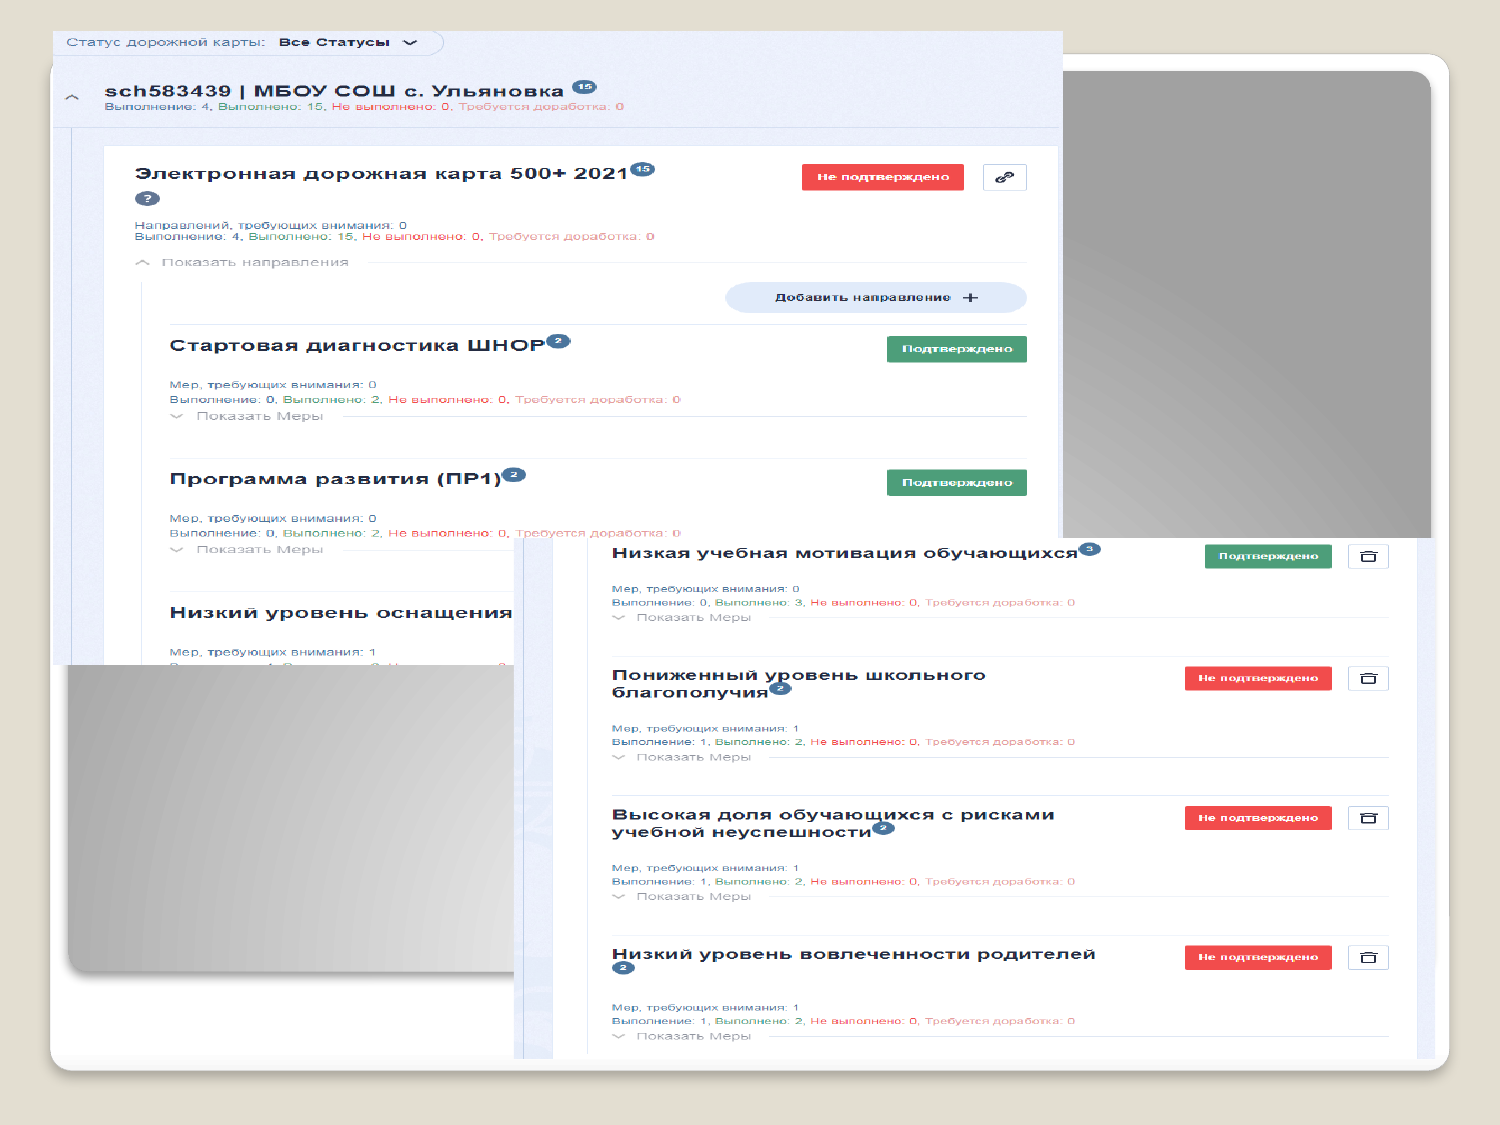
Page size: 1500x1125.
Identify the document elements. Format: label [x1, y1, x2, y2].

list [52, 30, 1064, 665]
picture [513, 538, 1436, 1059]
